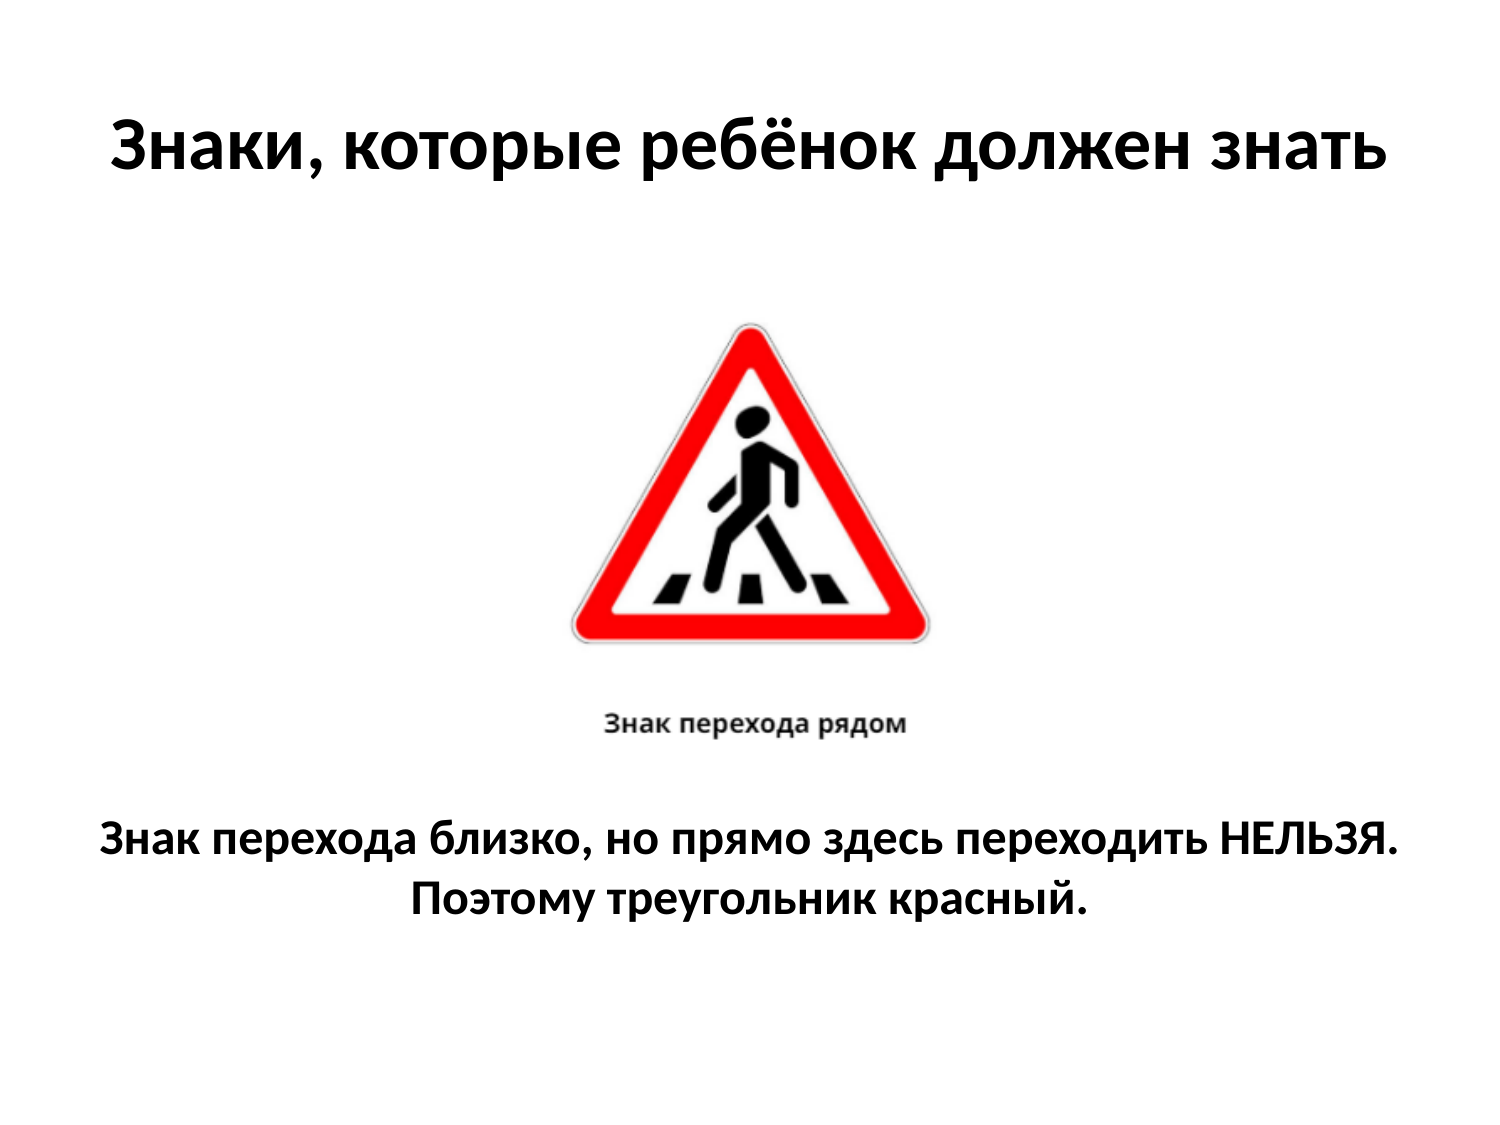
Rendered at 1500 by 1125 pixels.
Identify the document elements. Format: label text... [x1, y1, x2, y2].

title Знаки, которые ребёнок должен знать [75, 45, 1425, 233]
text_box Знак перехода близко, но прямо здесь переходить НЕЛЬЗЯ. Поэтому треугольник красный. [81, 796, 1418, 932]
picture [245, 269, 1262, 766]
